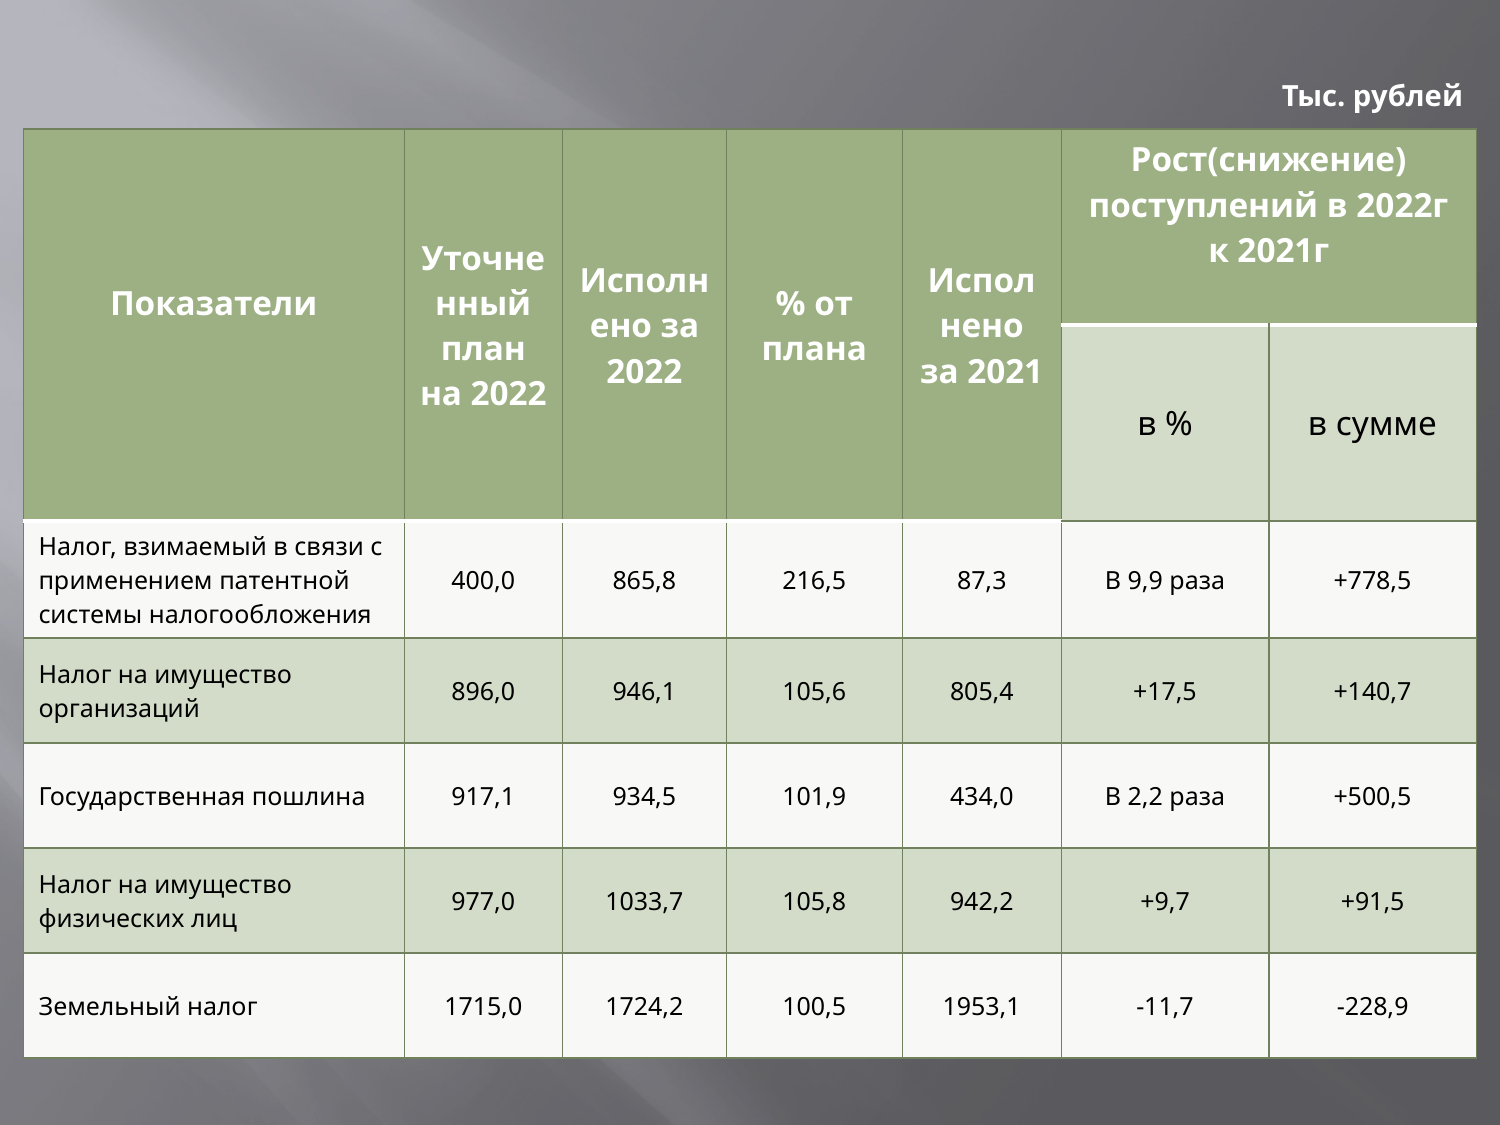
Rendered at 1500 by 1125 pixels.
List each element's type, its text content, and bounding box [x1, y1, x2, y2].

table_cell 946,1 [563, 639, 726, 742]
table_cell 896,0 [405, 639, 562, 742]
table_cell +9,7 [1062, 849, 1268, 952]
table_cell +500,5 [1270, 744, 1476, 847]
table_cell +17,5 [1062, 639, 1268, 742]
table_cell Государственная пошлина [24, 744, 404, 847]
table_cell В 2,2 раза [1062, 744, 1268, 847]
table_cell +778,5 [1270, 522, 1476, 637]
table_cell 105,8 [727, 849, 902, 952]
table_cell 977,0 [405, 849, 562, 952]
table_cell Налог, взимаемый в связи с применением патентной системы налогообложения [24, 523, 404, 637]
table_cell -228,9 [1270, 954, 1476, 1057]
table_cell Налог на имущество физических лиц [24, 849, 404, 952]
table_cell 865,8 [563, 523, 726, 637]
table_cell 917,1 [405, 744, 562, 847]
table_header Исполнено за 2021 [903, 130, 1061, 519]
text_box Тыс. рублей [1267, 70, 1478, 120]
table_cell в сумме [1270, 327, 1476, 520]
table_header Рост(снижение) поступлений в 2022г к 2021г [1062, 130, 1476, 323]
table_header Исполнено за 2022 [563, 130, 726, 519]
table_cell 101,9 [727, 744, 902, 847]
table_cell 1033,7 [563, 849, 726, 952]
table_header Уточненный план на 2022 [405, 130, 562, 519]
table_cell 434,0 [903, 744, 1061, 847]
table_cell 105,6 [727, 639, 902, 742]
table_cell 942,2 [903, 849, 1061, 952]
table_cell В 9,9 раза [1062, 522, 1268, 637]
table_cell -11,7 [1062, 954, 1268, 1057]
table_cell +140,7 [1270, 639, 1476, 742]
table_cell 1715,0 [405, 954, 562, 1057]
table_cell 1953,1 [903, 954, 1061, 1057]
table_cell 216,5 [727, 523, 902, 637]
table_cell в % [1062, 327, 1268, 520]
table_cell 100,5 [727, 954, 902, 1057]
table_header Показатели [24, 130, 404, 519]
table_cell 934,5 [563, 744, 726, 847]
table_header % от плана [727, 130, 902, 519]
table_cell Земельный налог [24, 954, 404, 1057]
table_cell 87,3 [903, 523, 1061, 637]
table_cell 805,4 [903, 639, 1061, 742]
table_cell 1724,2 [563, 954, 726, 1057]
table_cell 400,0 [405, 523, 562, 637]
table_cell Налог на имущество организаций [24, 639, 404, 742]
table_cell +91,5 [1270, 849, 1476, 952]
